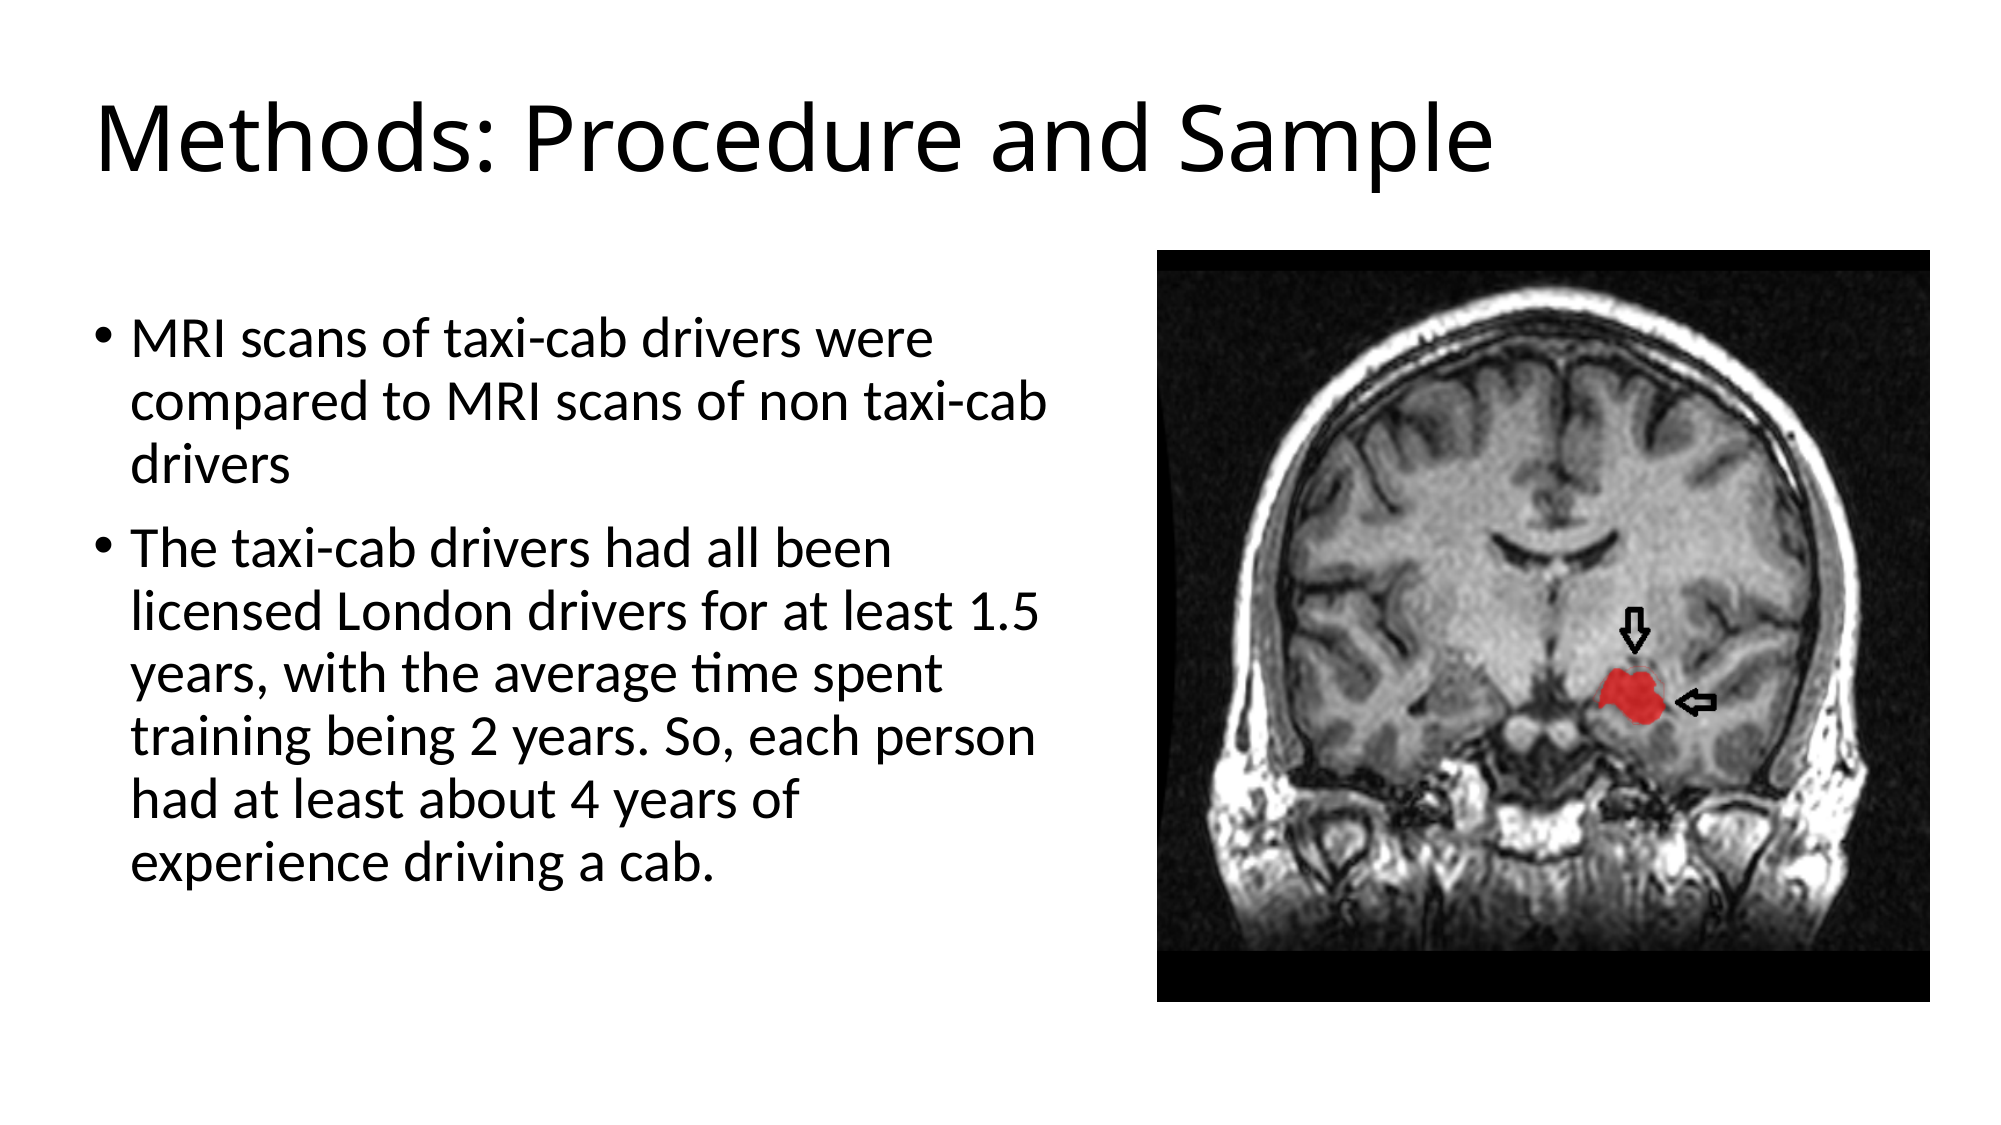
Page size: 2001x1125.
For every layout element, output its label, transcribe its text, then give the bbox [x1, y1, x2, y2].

title Methods: Procedure and Sample [78, 32, 1804, 250]
picture [1157, 250, 1930, 1002]
list MRI scans of taxi-cab drivers were compared to MRI scans of non taxi-cab drivers The taxi-cab drivers had all been licensed London drivers for at least 1.5 years, with the average time spent training being 2 years. So, each person had at least about 4 years of experience driving a cab. [78, 299, 1078, 1044]
